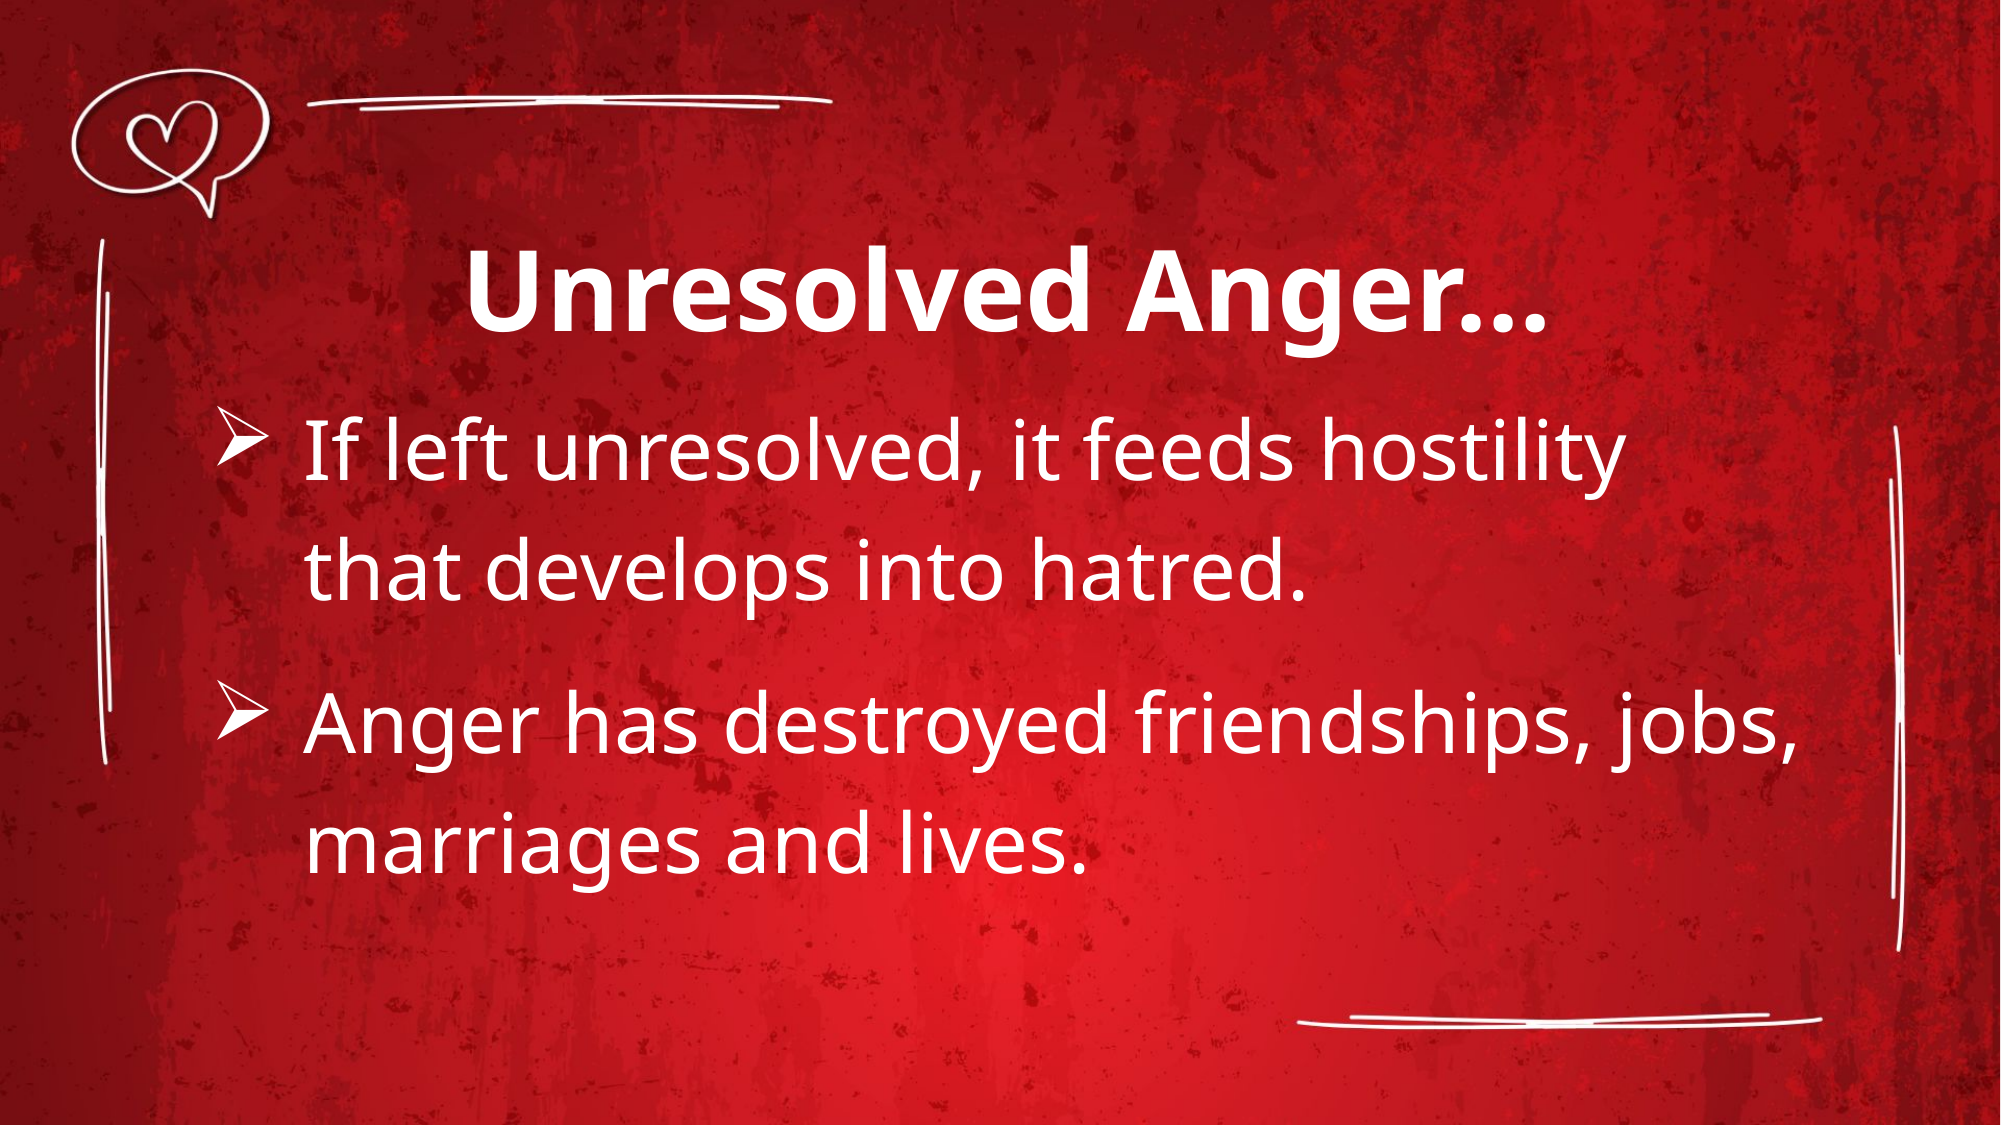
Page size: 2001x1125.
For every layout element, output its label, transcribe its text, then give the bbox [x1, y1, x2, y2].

list Unresolved Anger… If left unresolved, it feeds hostility that develops into hatred. Anger has destroyed friendships, jobs, marriages and lives. [195, 205, 1819, 920]
picture [0, 0, 2001, 1125]
